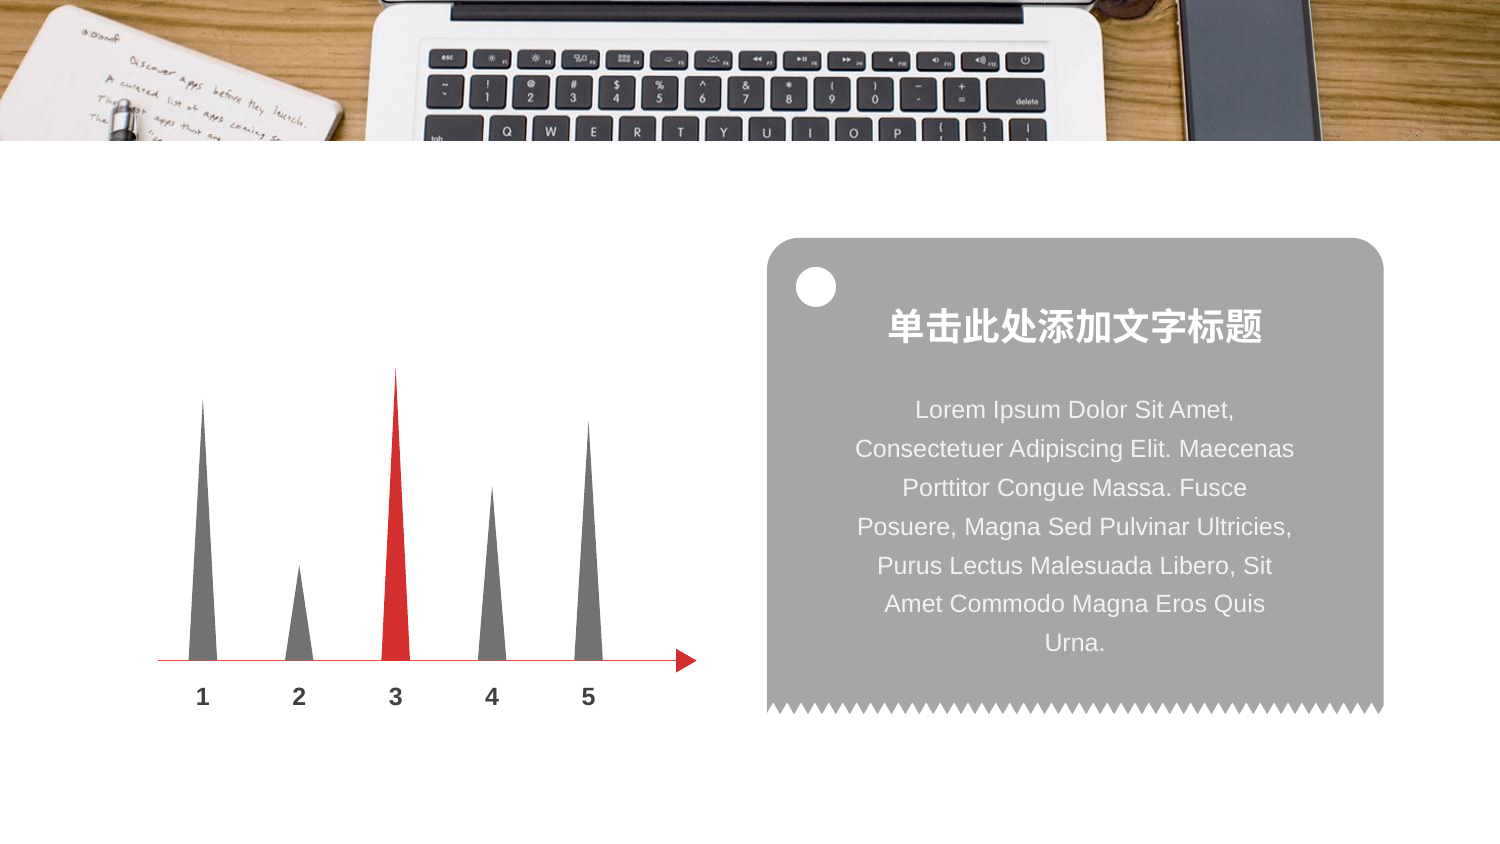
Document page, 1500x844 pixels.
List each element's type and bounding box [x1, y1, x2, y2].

picture [0, 0, 1500, 141]
text_box [766, 237, 1384, 715]
text_box [158, 367, 697, 719]
